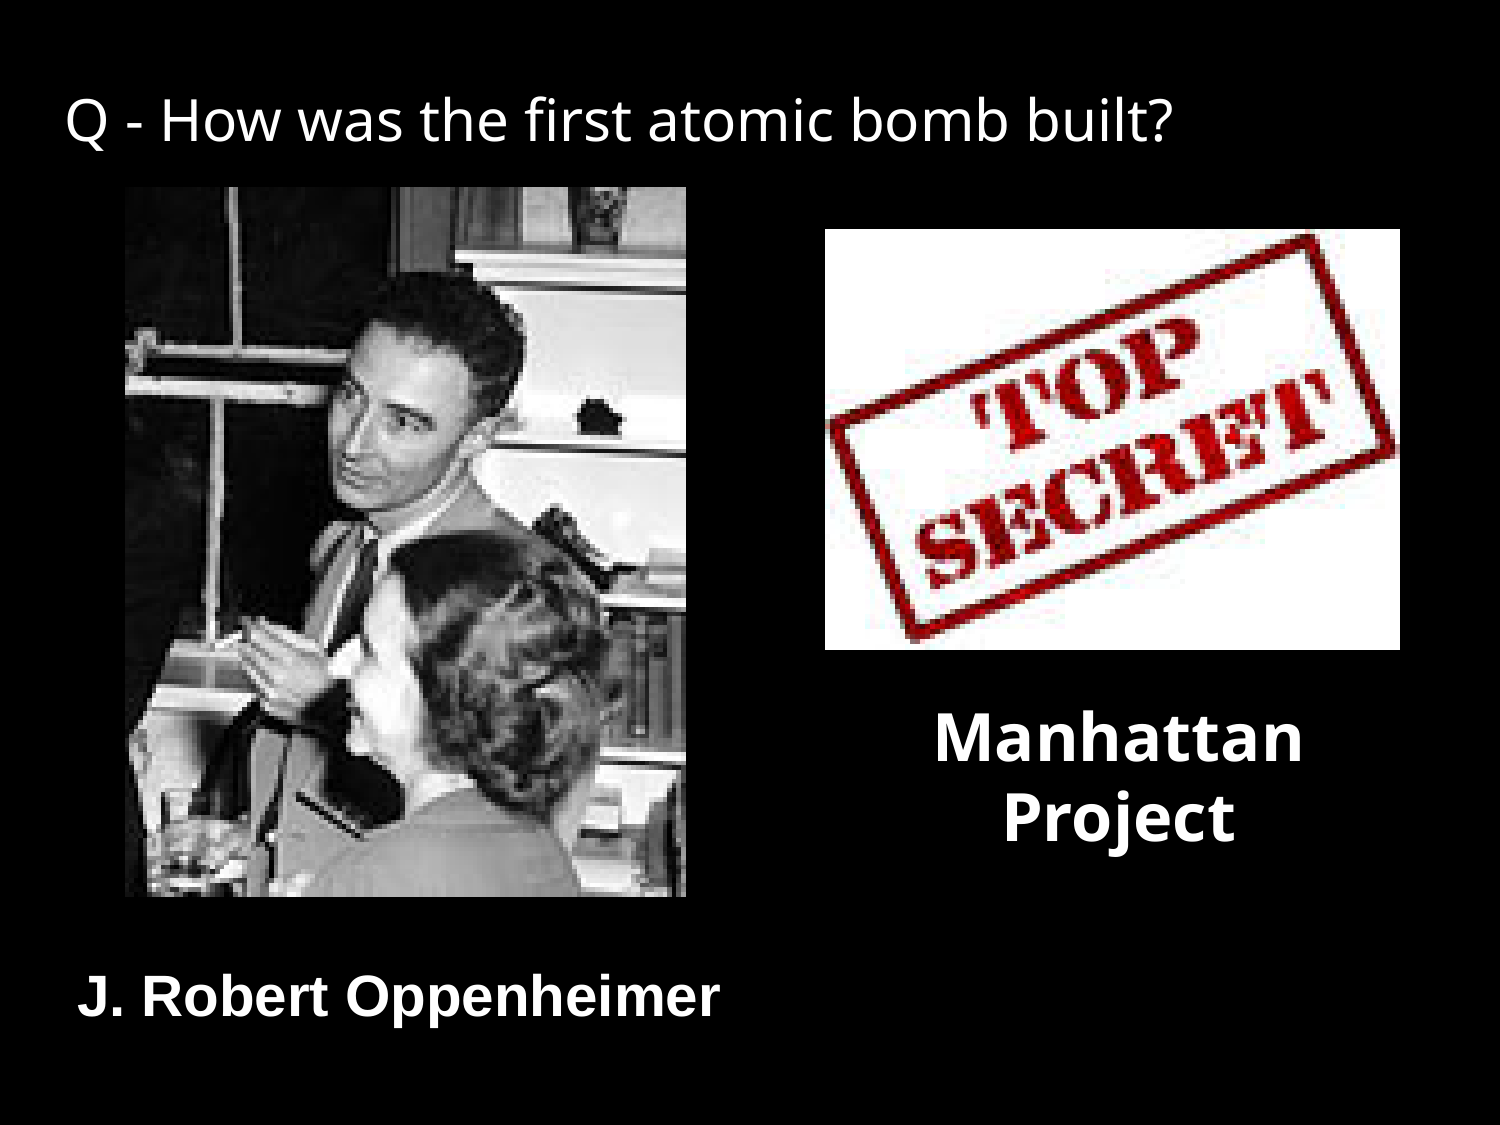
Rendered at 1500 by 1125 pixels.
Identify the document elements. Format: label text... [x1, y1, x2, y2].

picture [824, 229, 1401, 651]
text_box Manhattan Project [849, 687, 1388, 863]
text_box J. Robert Oppenheimer [62, 949, 763, 1036]
text_box Q - How was the first atomic bomb built? [49, 74, 1400, 161]
picture [124, 187, 686, 898]
